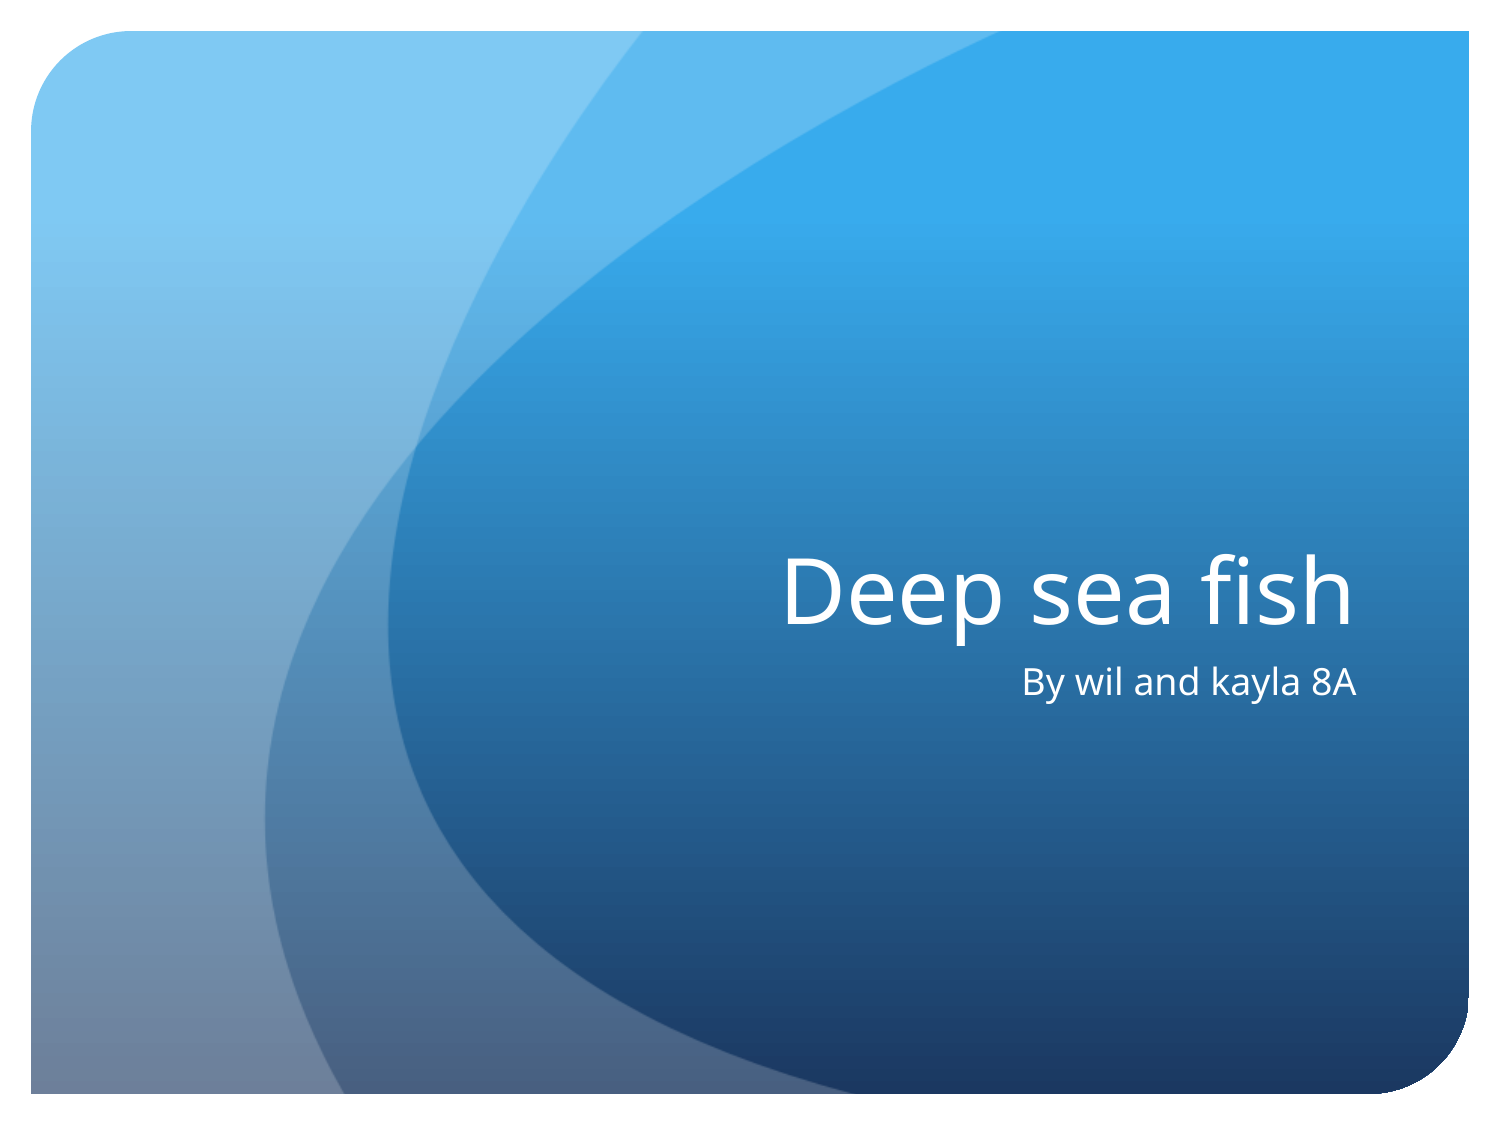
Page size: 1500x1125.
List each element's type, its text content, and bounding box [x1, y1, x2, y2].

subtitle By wil and kayla 8A [262, 650, 1372, 939]
title Deep sea fish [262, 408, 1372, 650]
picture [25, 30, 1474, 1095]
